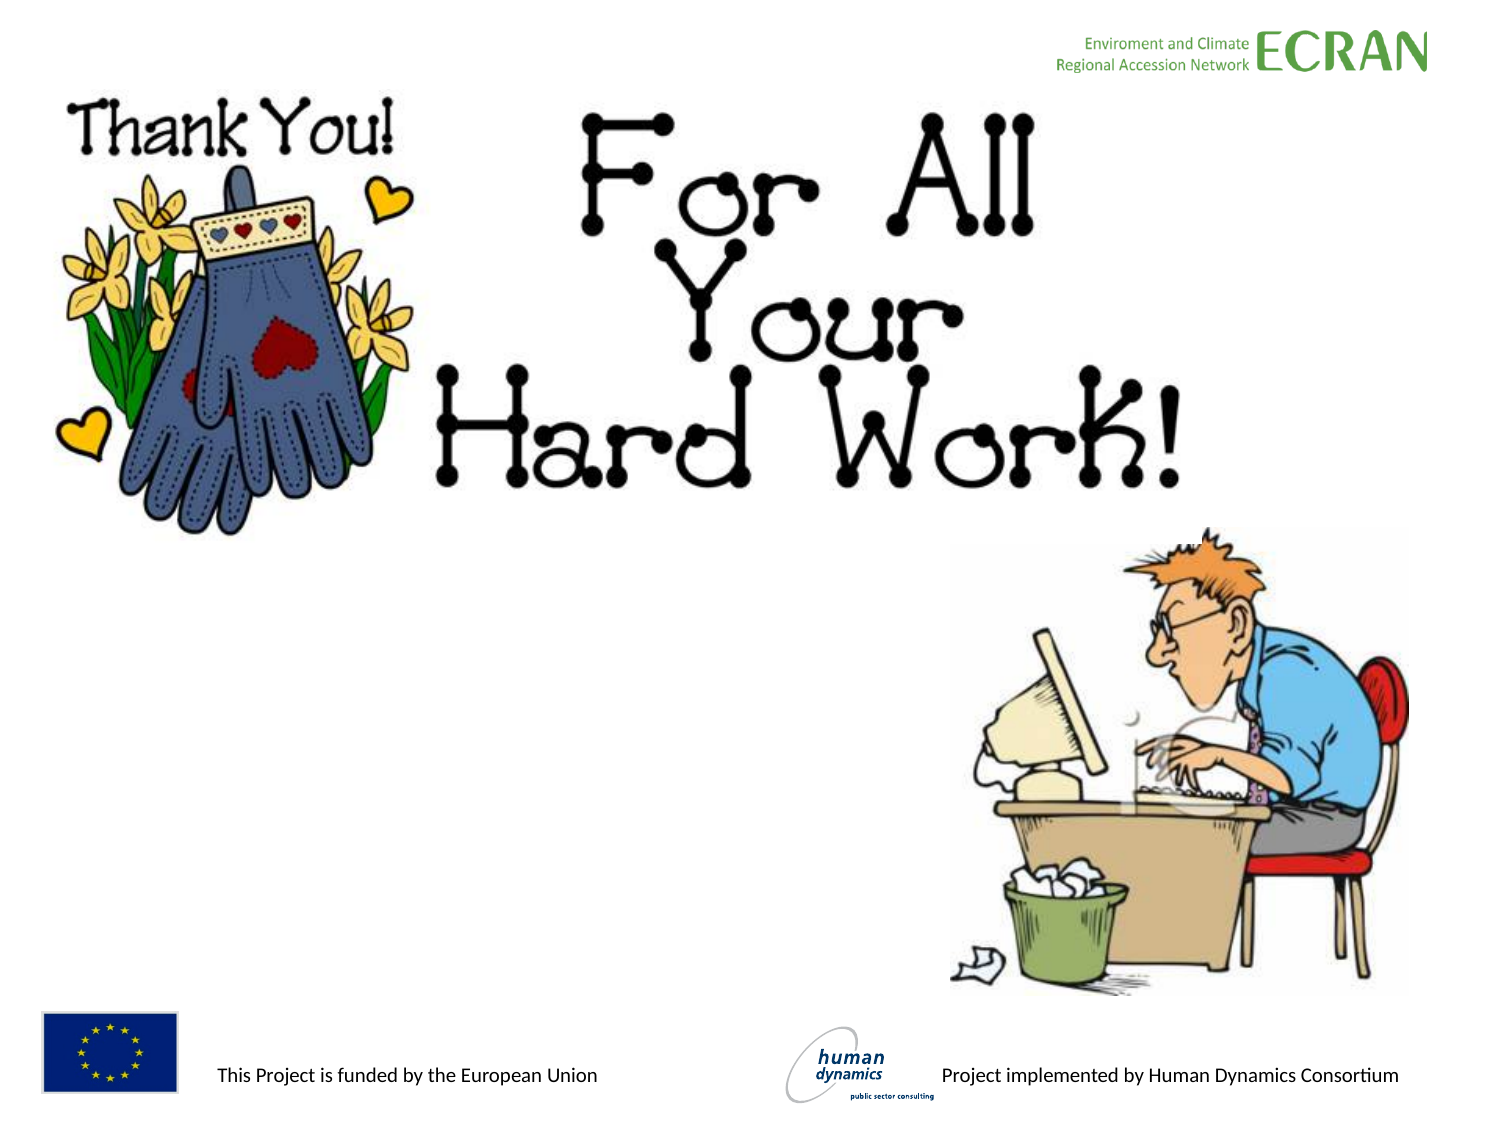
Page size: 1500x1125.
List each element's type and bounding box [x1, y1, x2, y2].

picture [1057, 30, 1427, 73]
picture [29, 89, 1409, 996]
picture [41, 1011, 179, 1094]
